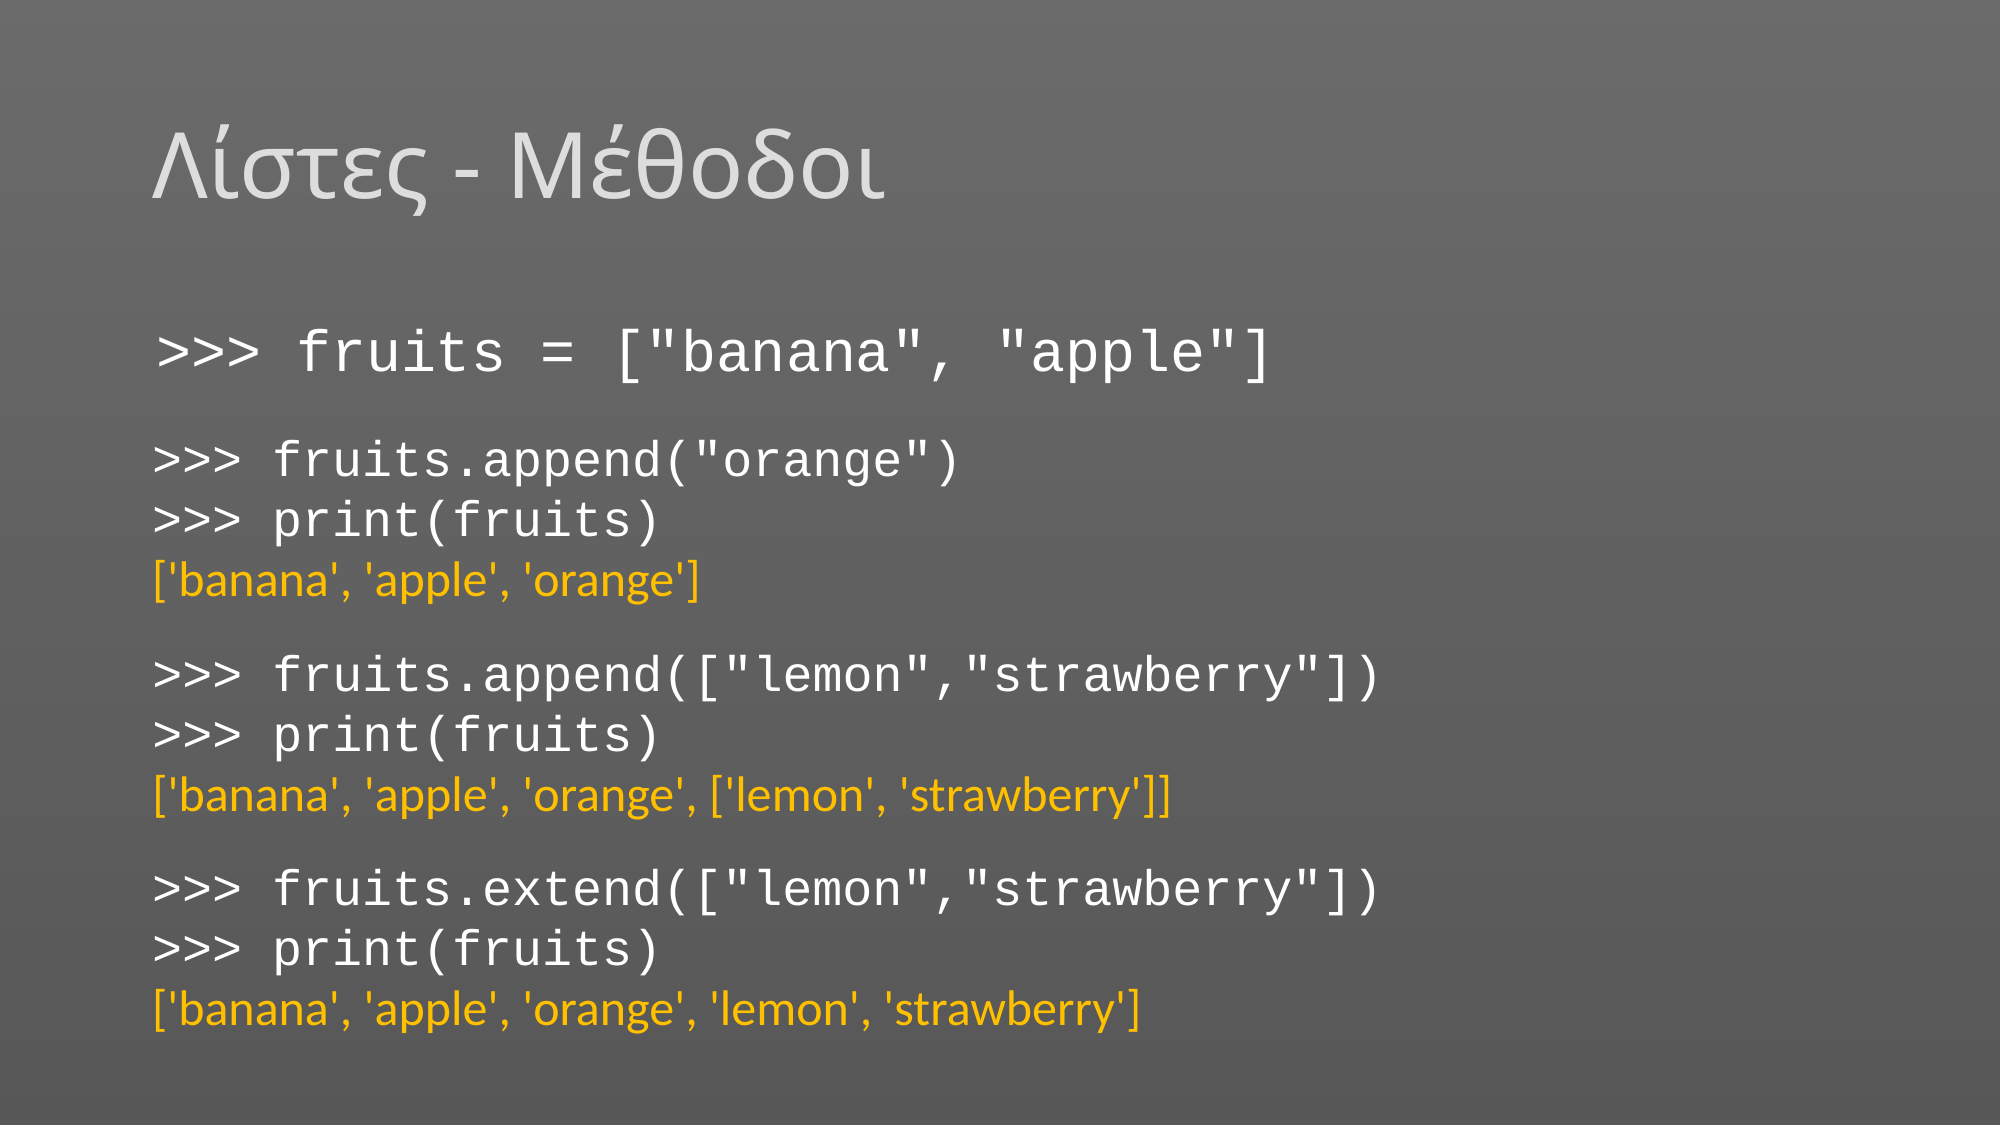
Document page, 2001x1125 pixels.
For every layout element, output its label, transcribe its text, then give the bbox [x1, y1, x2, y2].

text_box >>> fruits.extend(["lemon","strawberry"]) >>> print(fruits) ['banana', 'apple', 'orange', 'lemon', 'strawberry'] [137, 848, 1483, 1043]
text_box >>> fruits.append("orange") >>> print(fruits) ['banana', 'apple', 'orange'] [137, 418, 1060, 614]
text_box >>> fruits = ["banana", "apple"] [141, 305, 1292, 390]
title Λίστες - Μέθοδοι [137, 59, 1863, 278]
text_box >>> fruits.append(["lemon","strawberry"]) >>> print(fruits) ['banana', 'apple', 'orange', ['lemon', 'strawberry']] [137, 633, 1407, 829]
